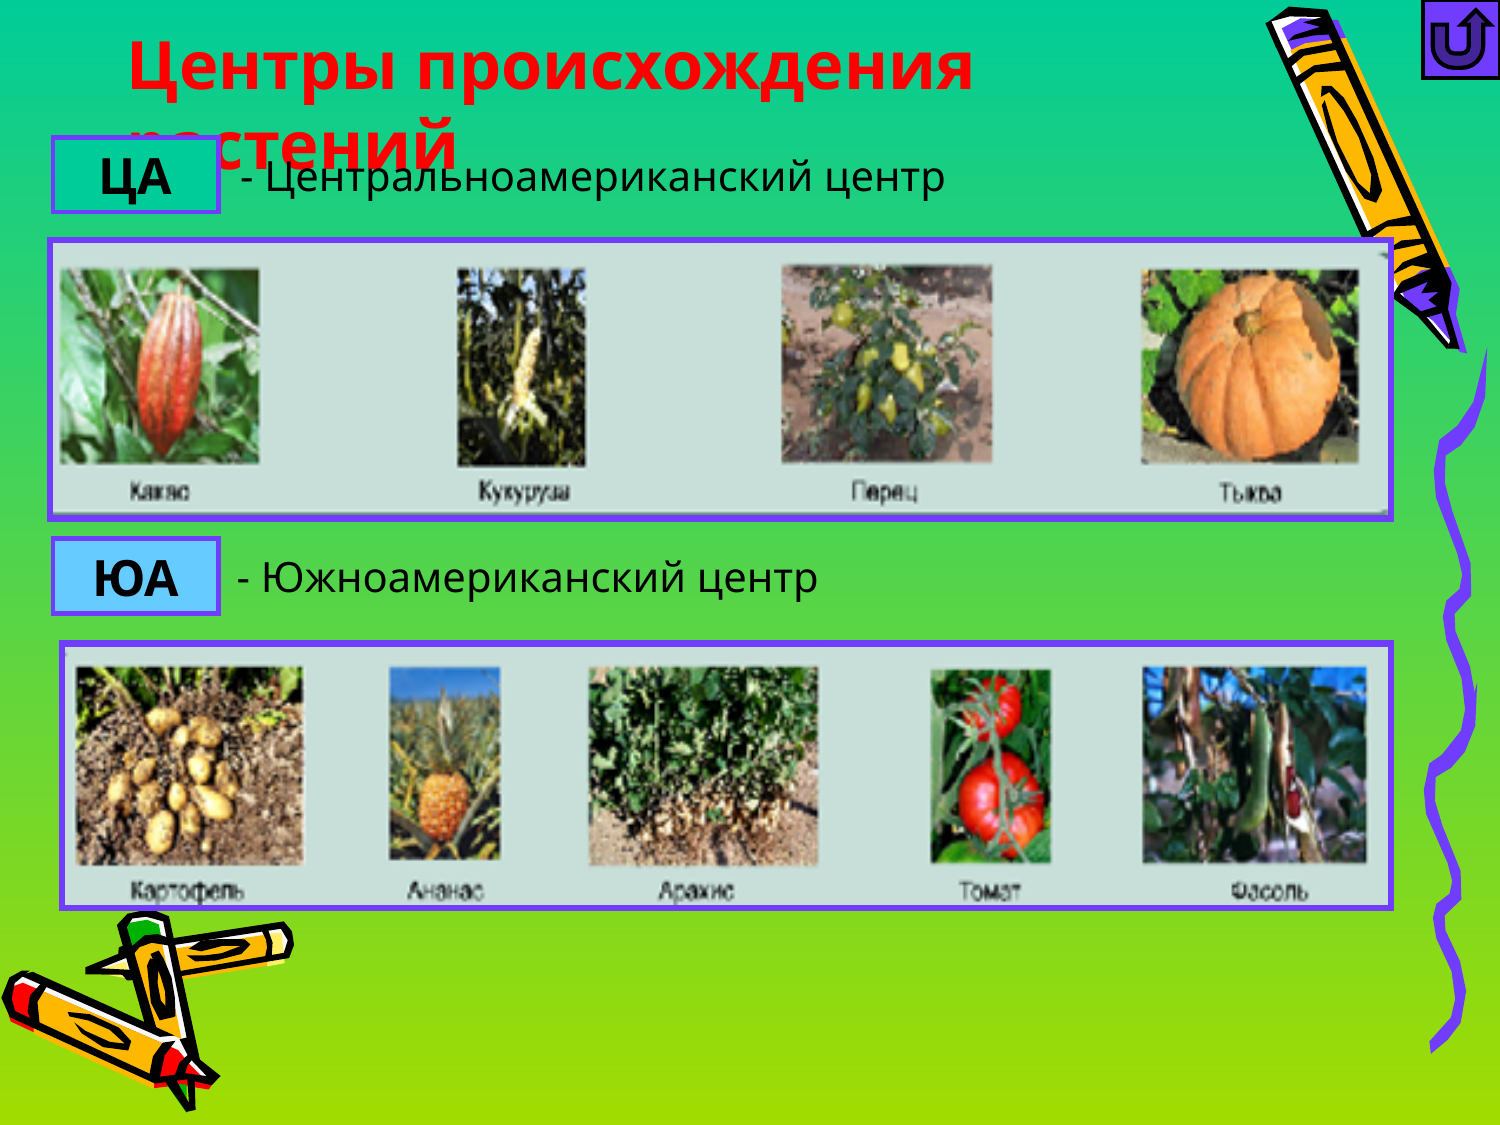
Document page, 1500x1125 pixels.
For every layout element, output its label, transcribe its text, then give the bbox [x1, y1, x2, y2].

text_box Центры происхождения растений [112, 15, 1258, 191]
text_box - Южноамериканский центр [221, 542, 837, 608]
picture [64, 646, 1388, 906]
picture [52, 243, 1388, 516]
text_box [1423, 0, 1500, 79]
text_box ЦА [53, 137, 219, 212]
text_box ЮА [53, 538, 219, 614]
text_box - Центральноамериканский центр [225, 142, 975, 208]
